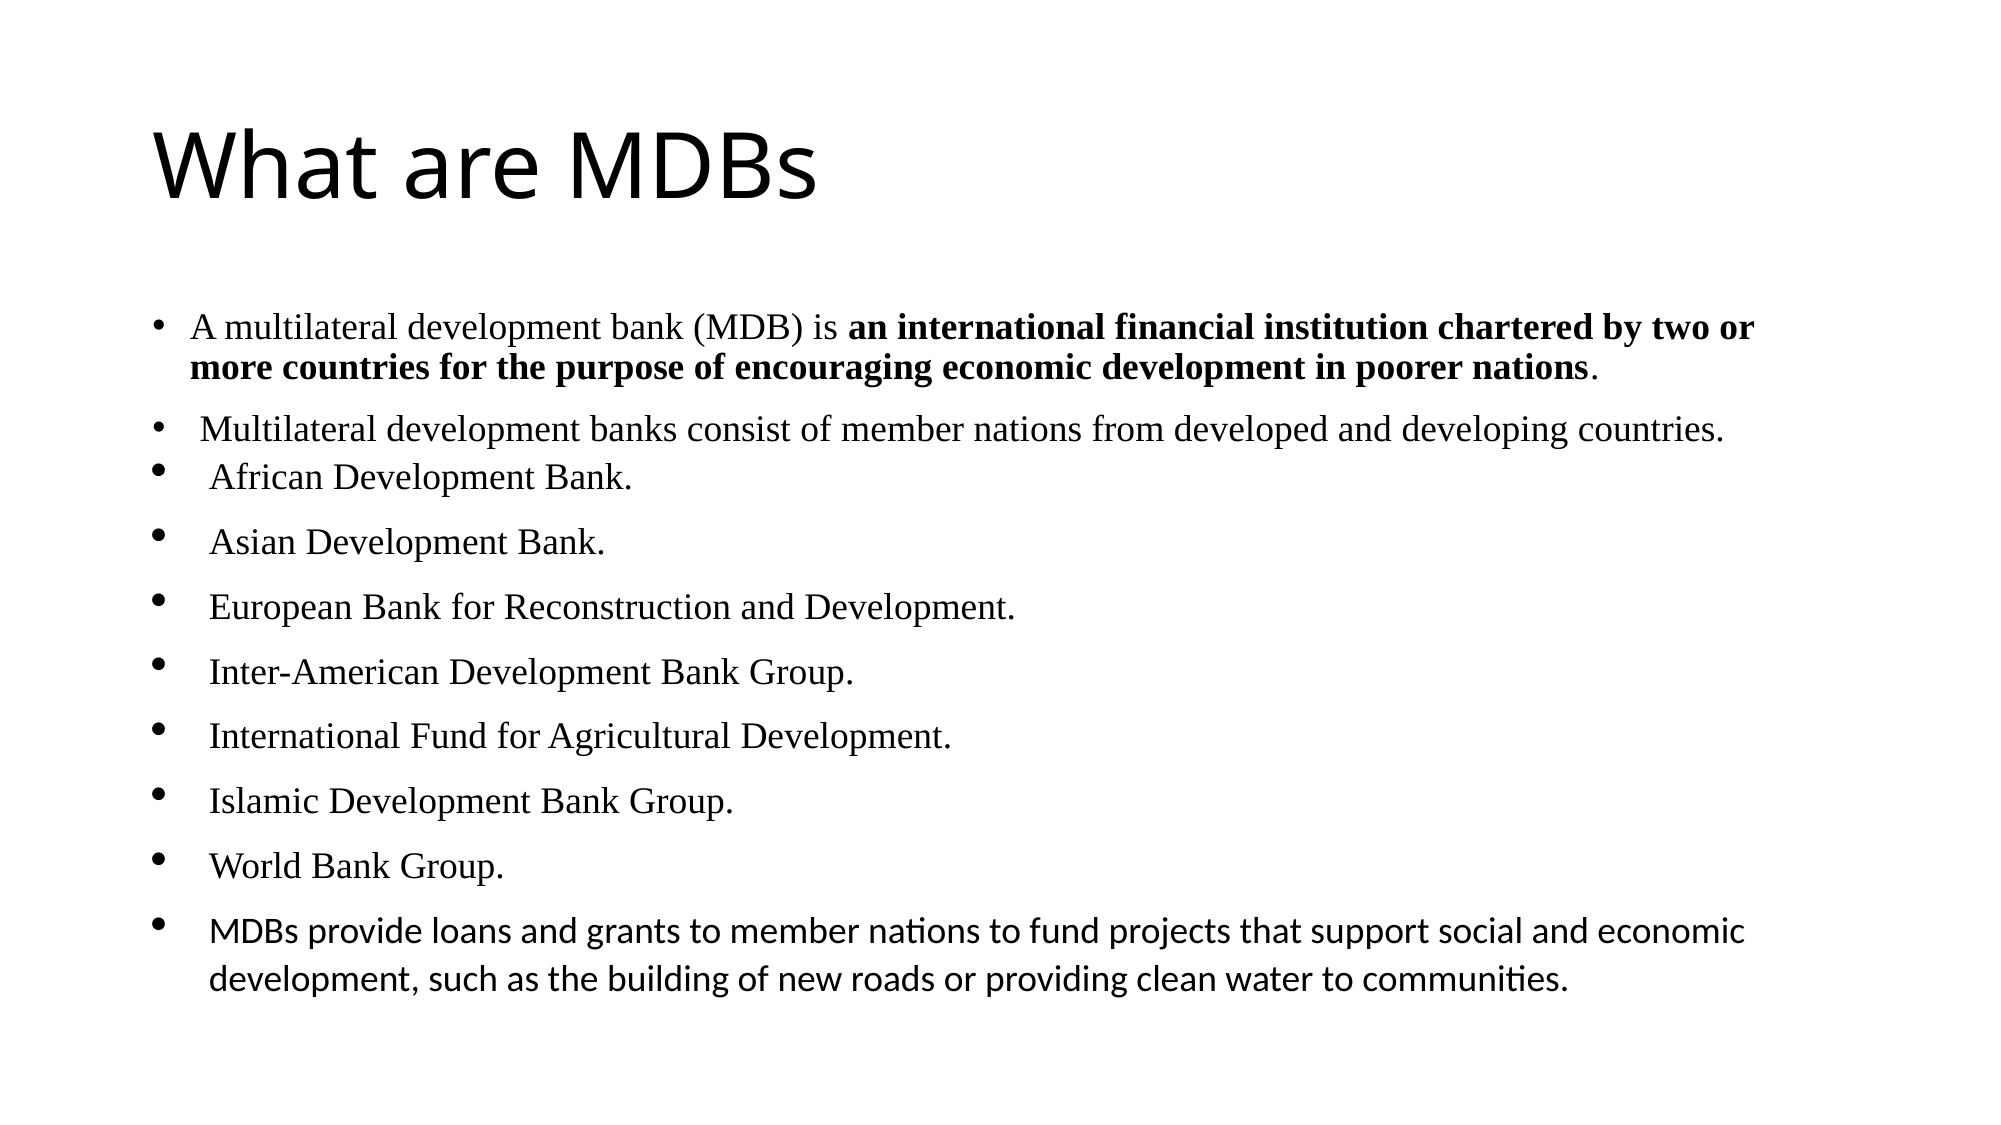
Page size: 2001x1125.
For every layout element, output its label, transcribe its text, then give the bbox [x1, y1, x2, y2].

title What are MDBs [137, 59, 1863, 278]
list A multilateral development bank (MDB) is an international financial institution chartered by two or more countries for the purpose of encouraging economic development in poorer nations. Multilateral development banks consist of member nations from developed and developing countries. African Development Bank. Asian Development Bank. European Bank for Reconstruction and Development. Inter-American Development Bank Group. International Fund for Agricultural Development. Islamic Development Bank Group. World Bank Group. MDBs provide loans and grants to member nations to fund projects that support social and economic development, such as the building of new roads or providing clean water to communities. [137, 299, 1863, 1014]
